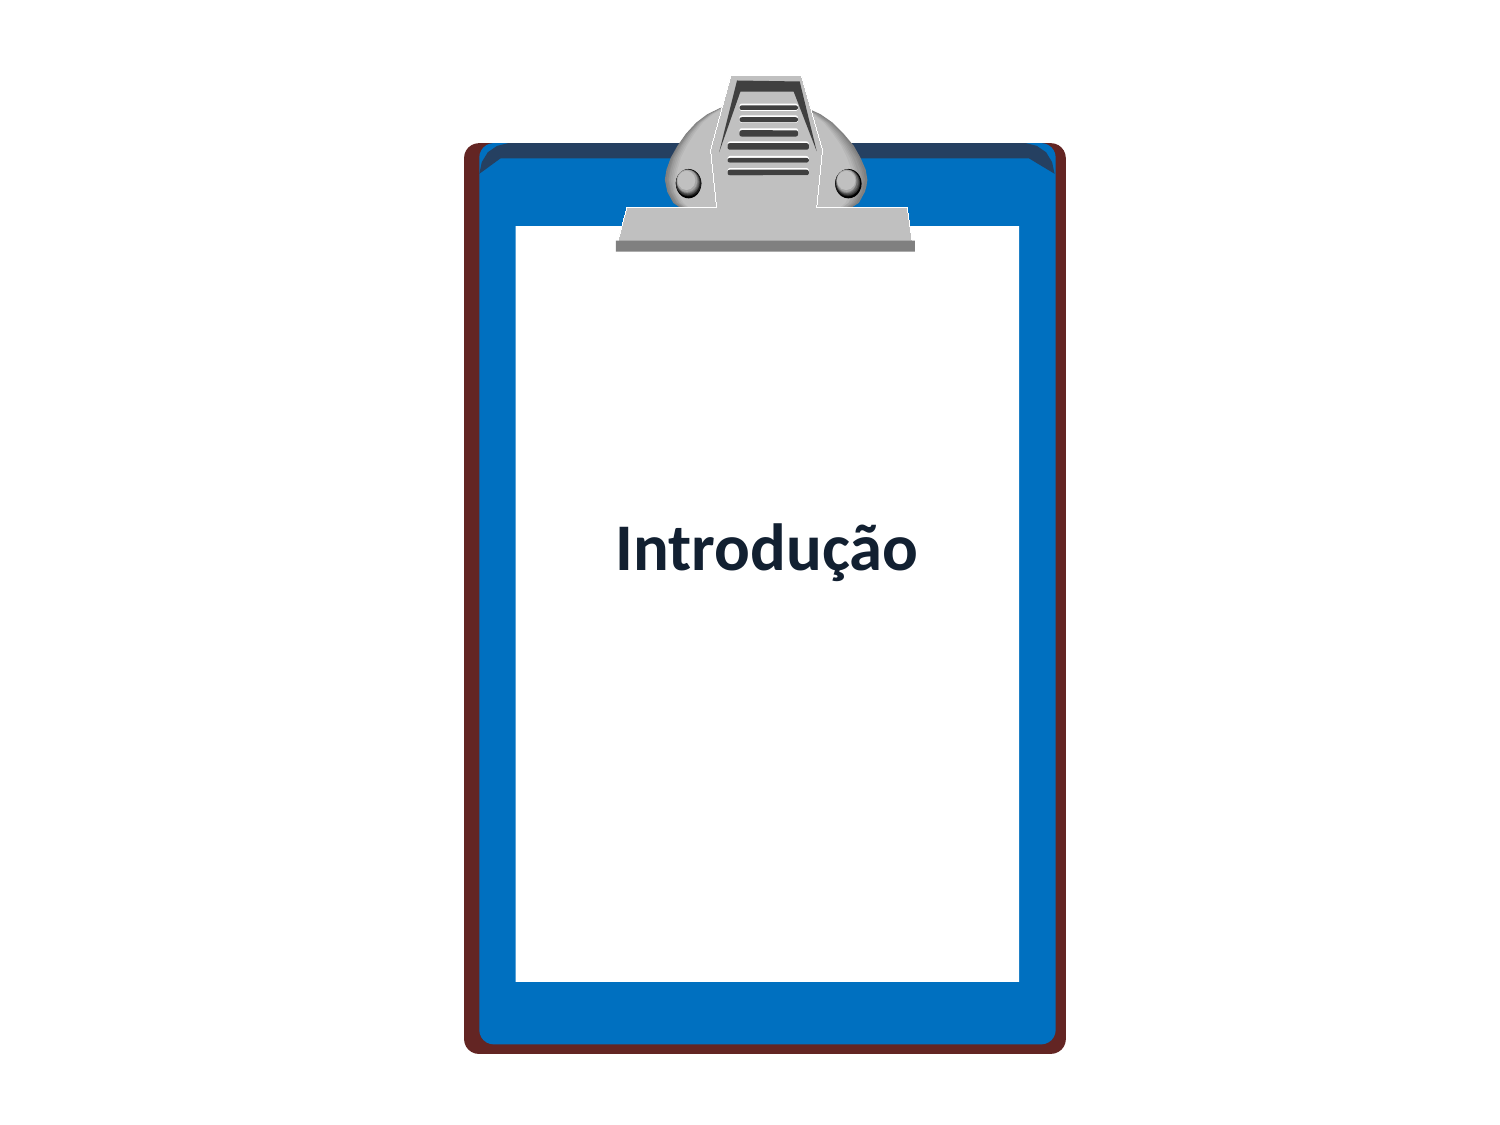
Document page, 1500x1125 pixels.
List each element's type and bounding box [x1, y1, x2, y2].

text_box [463, 74, 1067, 1056]
